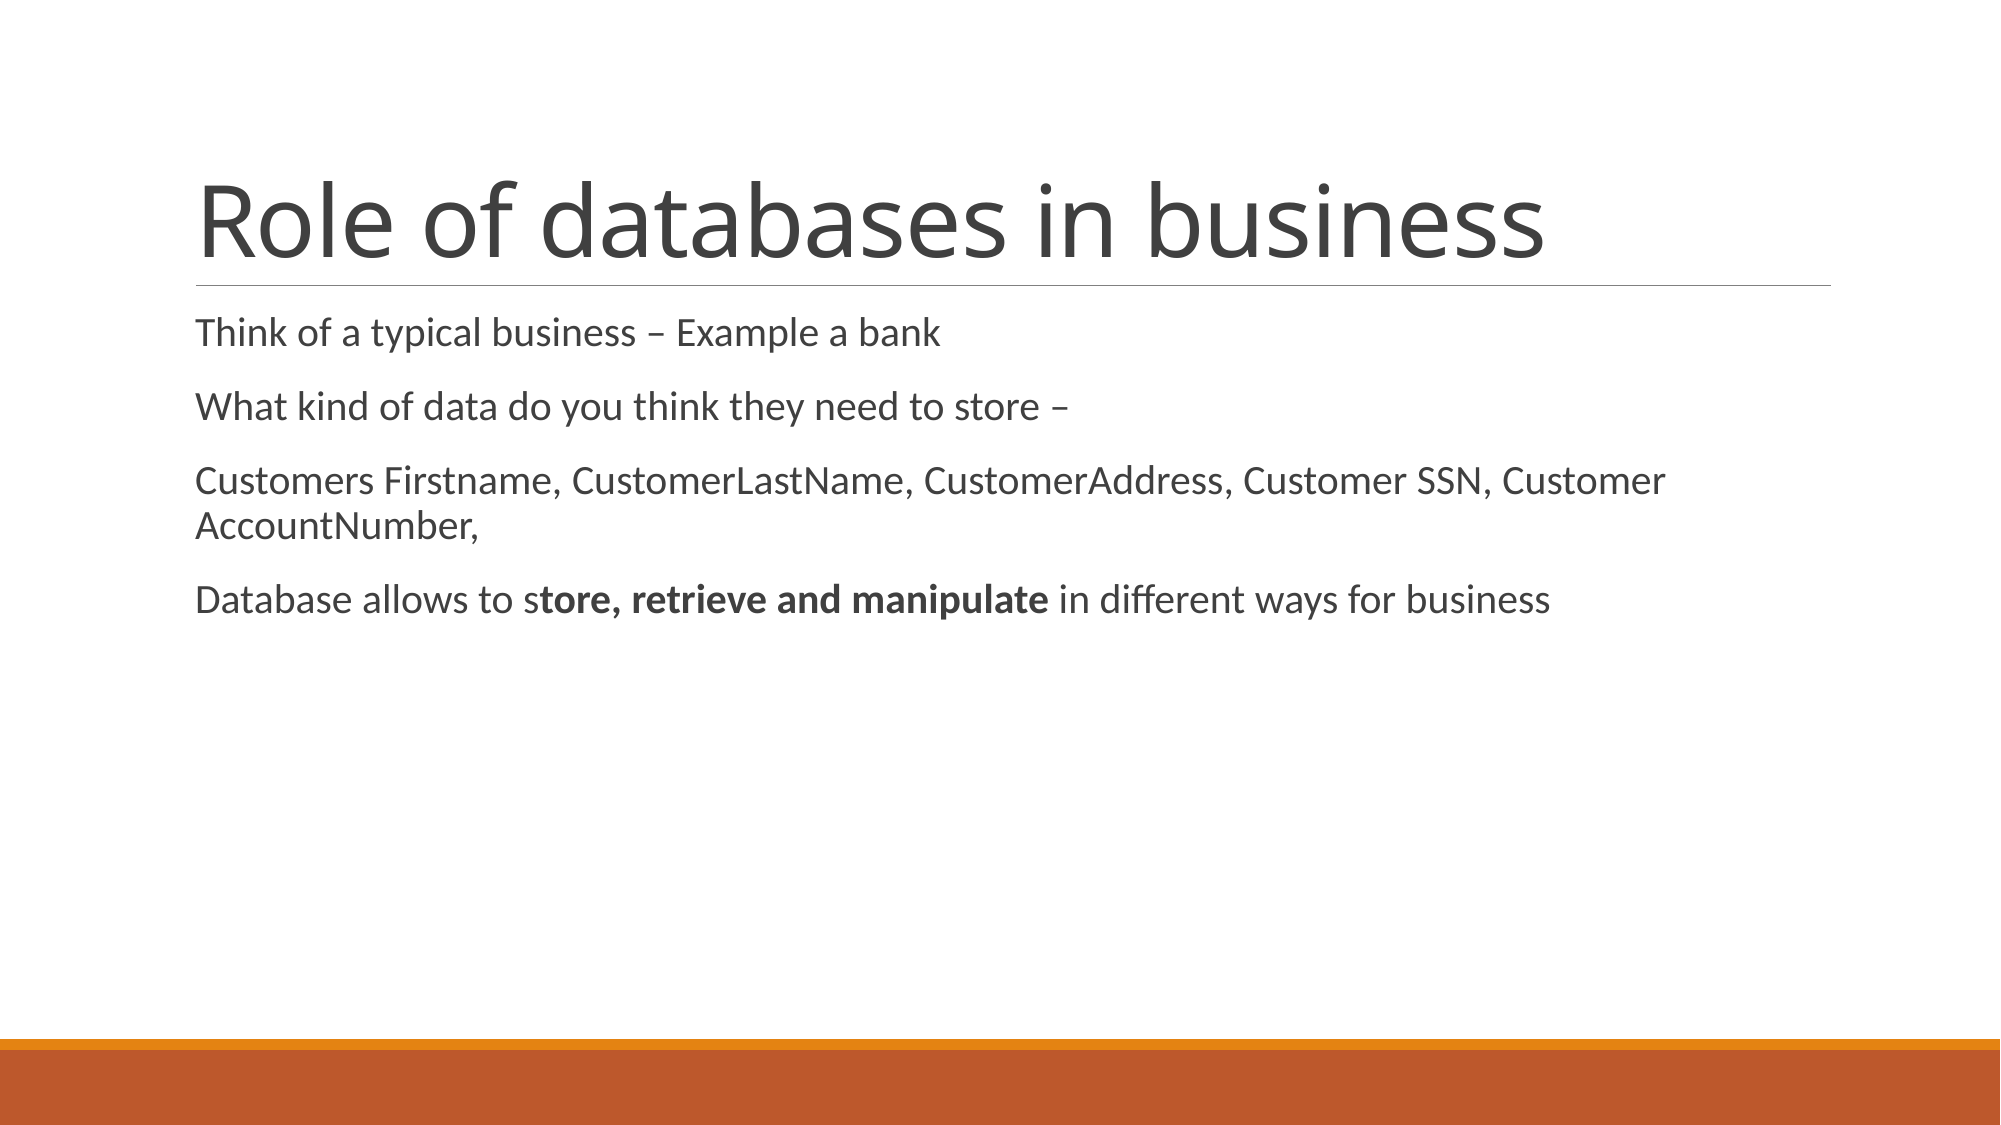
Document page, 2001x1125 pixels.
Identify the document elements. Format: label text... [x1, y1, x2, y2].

list Think of a typical business – Example a bank What kind of data do you think they need to store – Customers Firstname, CustomerLastName, CustomerAddress, Customer SSN, Customer AccountNumber, Database allows to store, retrieve and manipulate in different ways for business [180, 302, 1830, 963]
title Role of databases in business [180, 47, 1830, 285]
